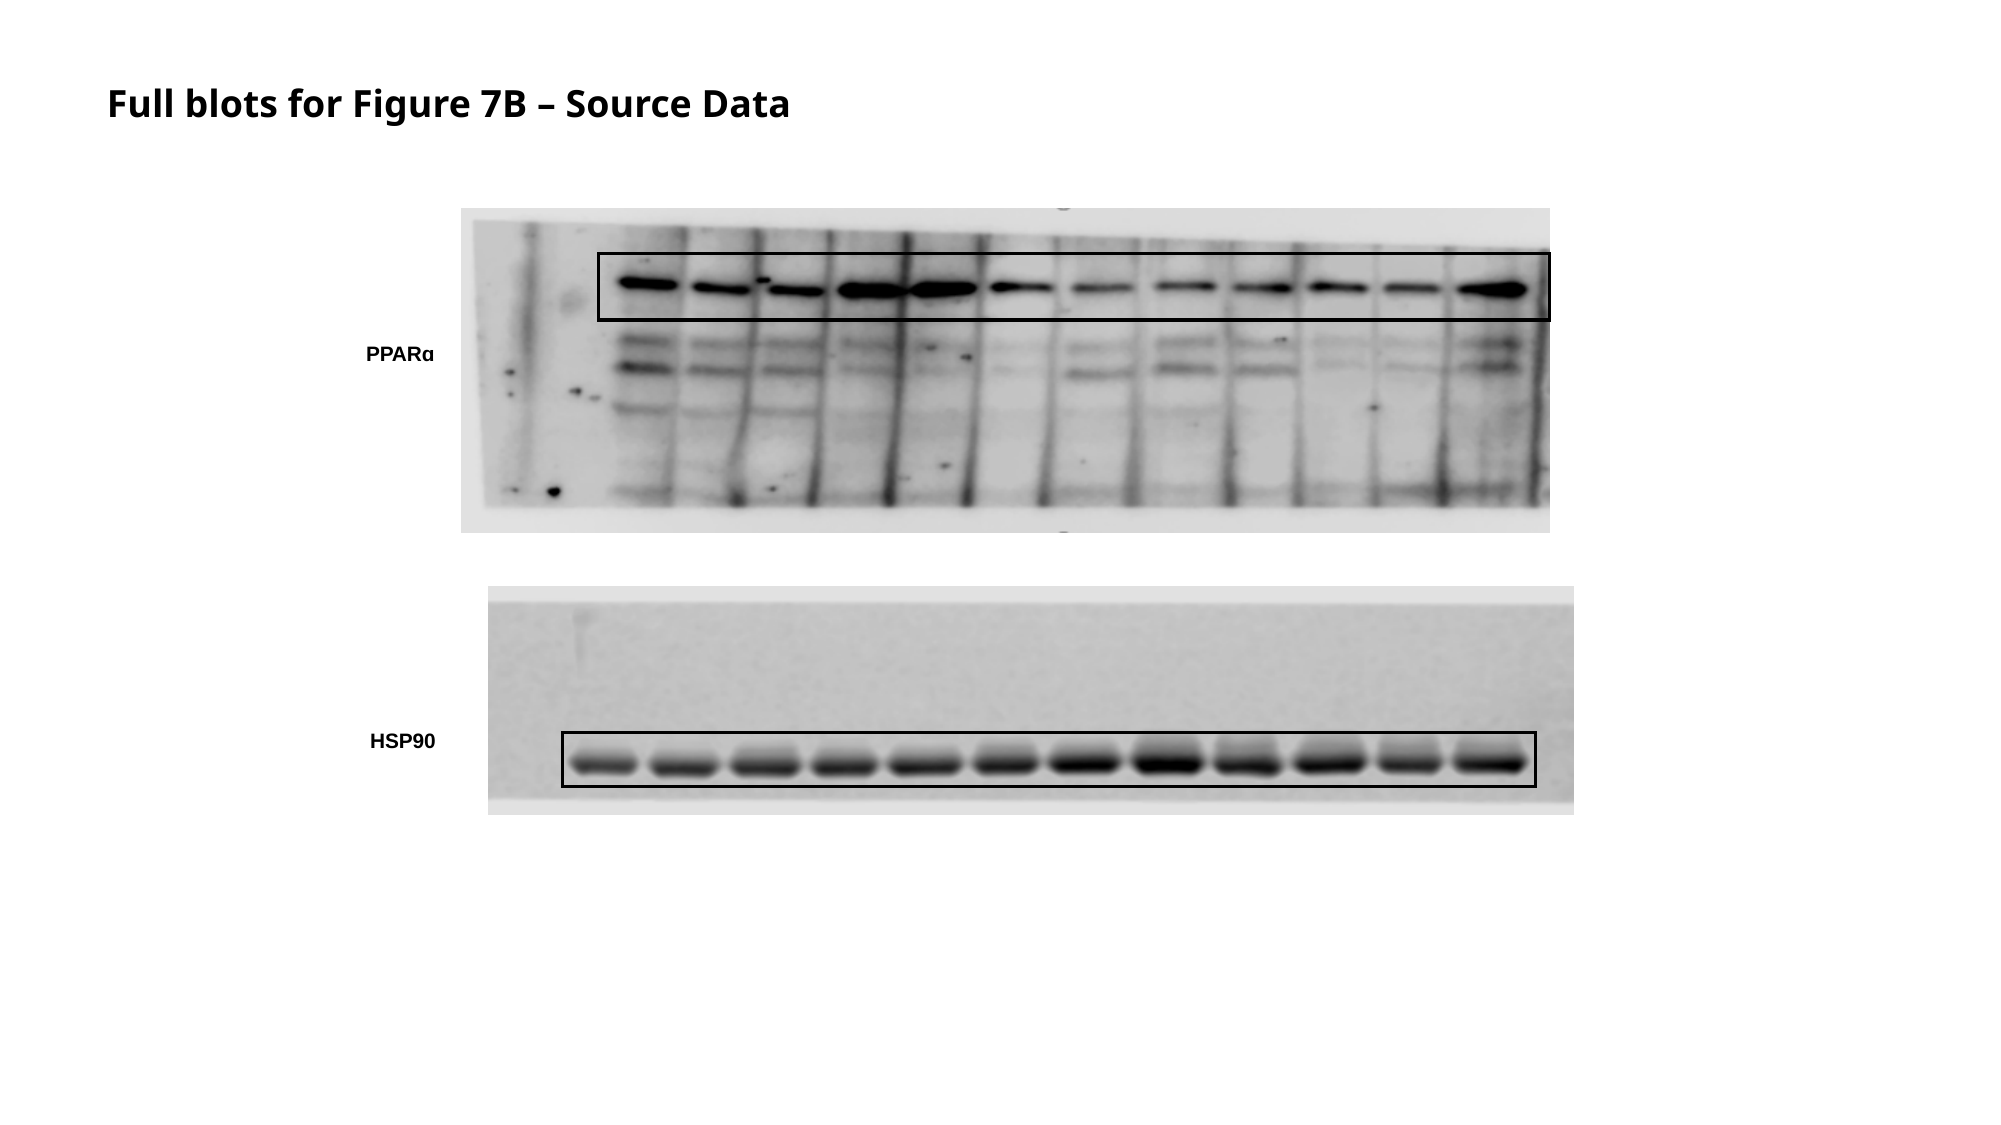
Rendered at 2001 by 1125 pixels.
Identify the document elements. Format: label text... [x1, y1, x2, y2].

text_box PPARɑ [351, 333, 450, 373]
text_box HSP90 [355, 720, 451, 760]
text_box Full blots for Figure 7B – Source Data [92, 72, 807, 133]
picture [488, 586, 1574, 815]
picture [461, 208, 1550, 533]
